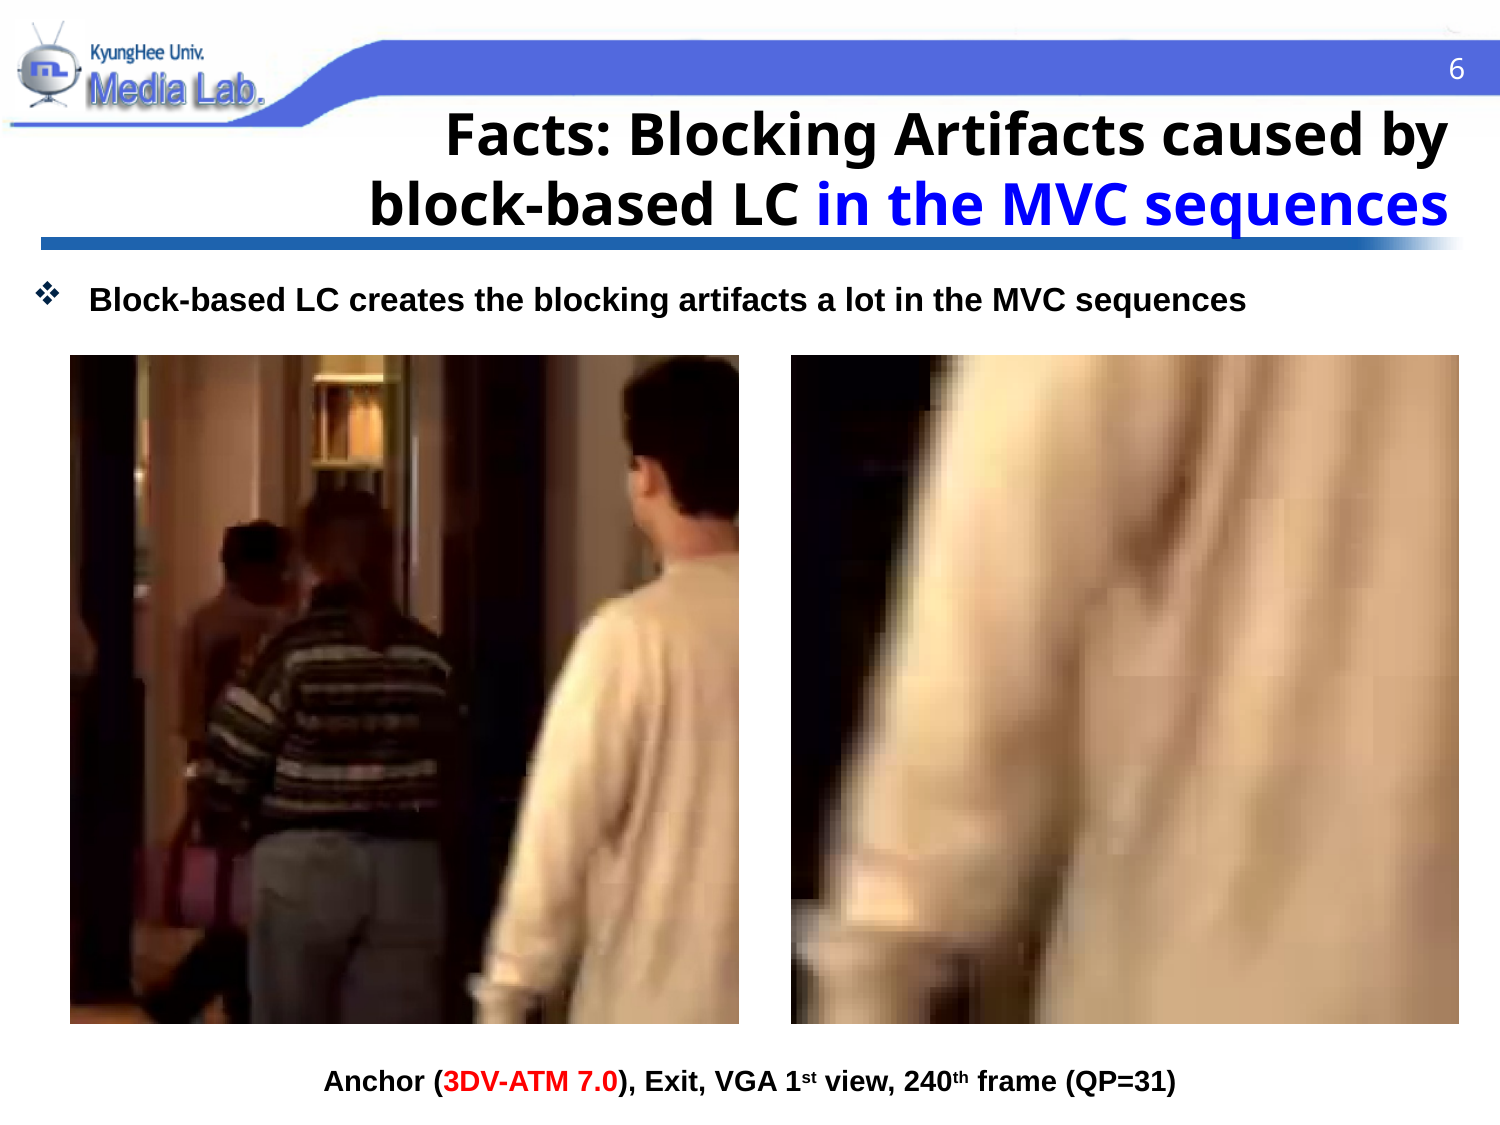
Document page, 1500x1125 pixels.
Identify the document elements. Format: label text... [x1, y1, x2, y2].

picture [791, 355, 1459, 1024]
text_box Anchor (3DV-ATM 7.0), Exit, VGA 1st view, 240th frame (QP=31) [184, 1055, 1316, 1105]
picture [41, 237, 1500, 250]
title Facts: Blocking Artifacts caused by block-based LC in the MVC sequences [312, 101, 1465, 233]
picture [70, 355, 739, 1024]
slide_number 6 [1403, 42, 1481, 93]
picture [0, 0, 1500, 138]
list Block-based LC creates the blocking artifacts a lot in the MVC sequences [17, 262, 1483, 1107]
